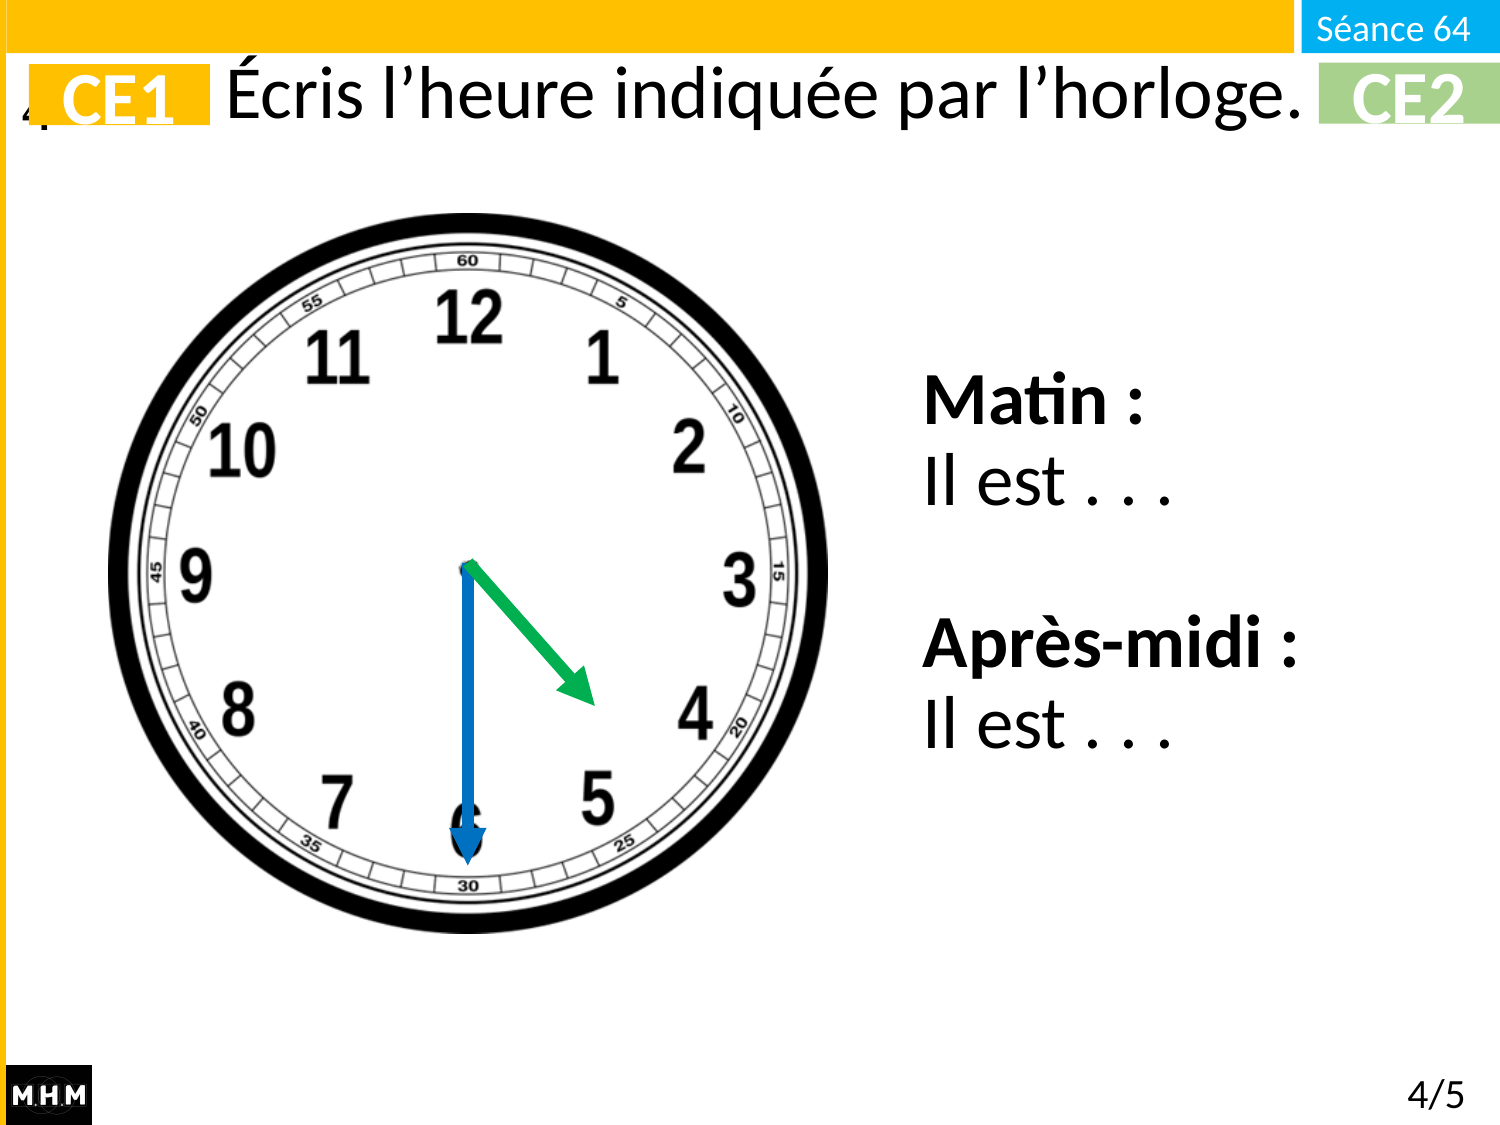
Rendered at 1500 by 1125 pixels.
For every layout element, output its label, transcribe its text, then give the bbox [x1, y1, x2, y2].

picture [108, 213, 828, 934]
title Écris l’heure indiquée par l’horloge. [210, 45, 1500, 145]
picture [6, 1065, 92, 1125]
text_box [467, 562, 595, 706]
list 4/5 [1373, 1064, 1500, 1125]
text_box CE2 [1318, 62, 1500, 125]
text_box CE1 [28, 63, 211, 126]
text_box Matin : Il est . . . Après-midi : Il est . . . [907, 309, 1500, 816]
